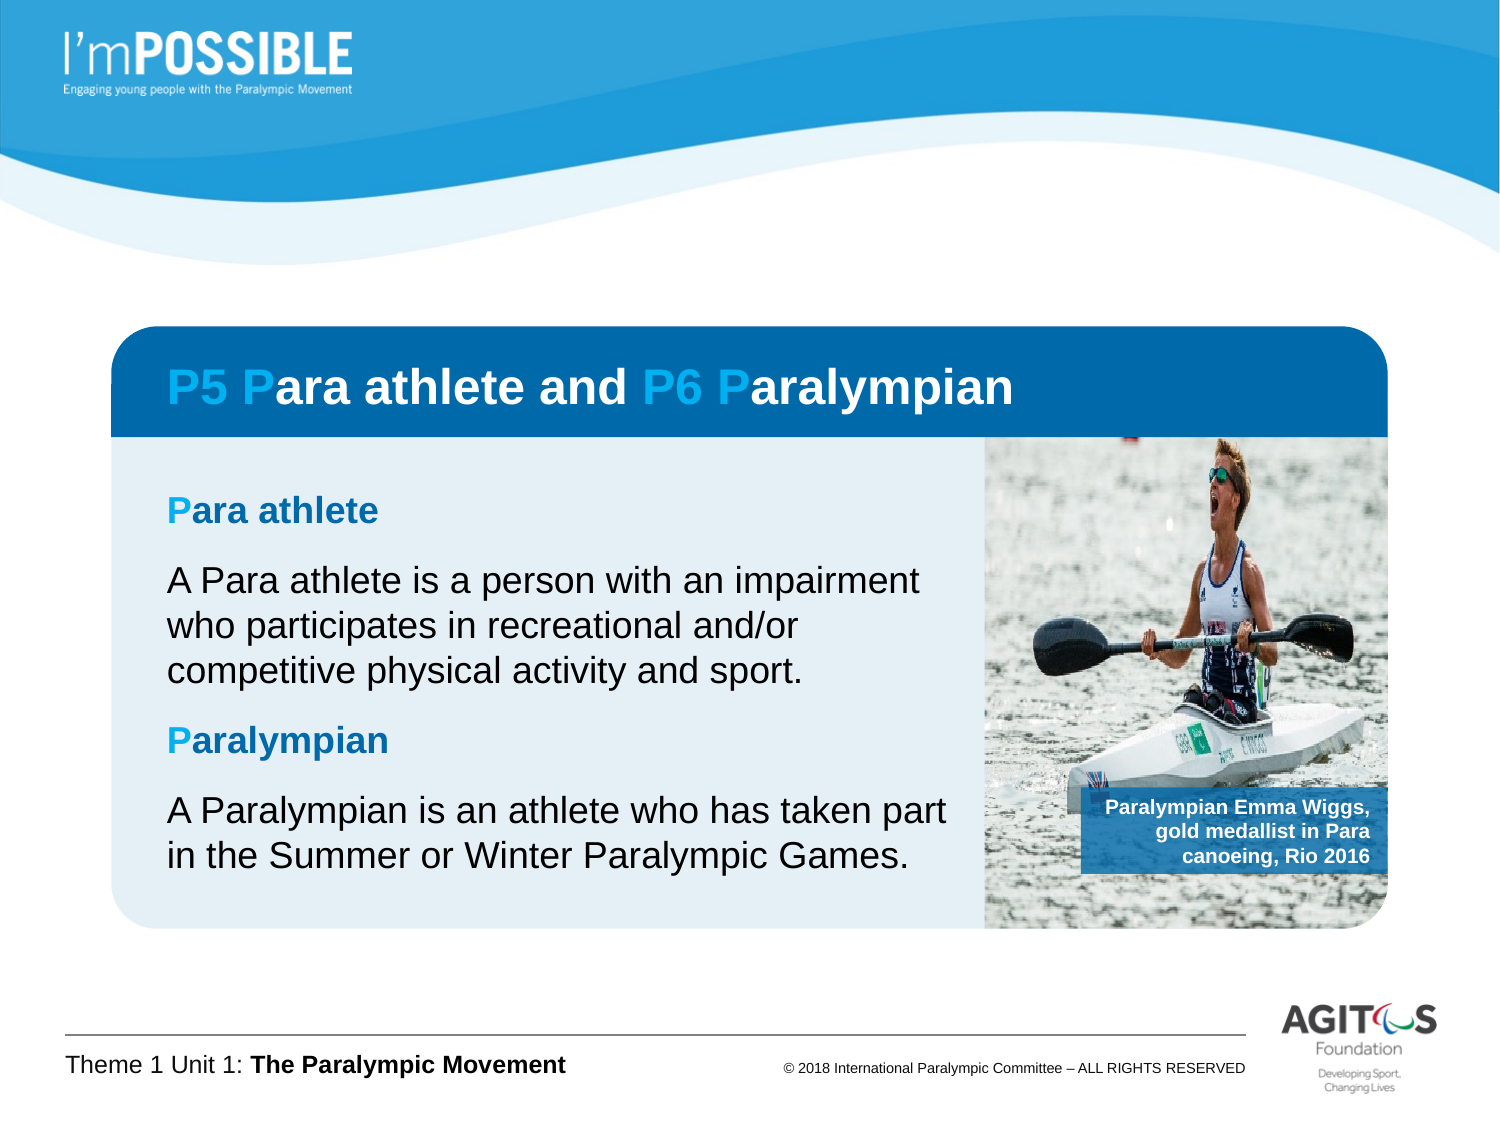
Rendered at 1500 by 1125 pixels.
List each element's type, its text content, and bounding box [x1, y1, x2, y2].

text_box [109, 324, 1390, 440]
picture [1281, 1003, 1437, 1094]
text_box P5 Para athlete and P6 Paralympian [166, 346, 1341, 433]
text_box Para athlete A Para athlete is a person with an impairment who participates in recreational and/or competitive physical activity and sport. Paralympian A Paralympian is an athlete who has taken part in the Summer or Winter Paralympic Games. [166, 478, 965, 884]
picture [0, 0, 1500, 273]
picture [984, 373, 1389, 929]
text_box [109, 439, 979, 931]
